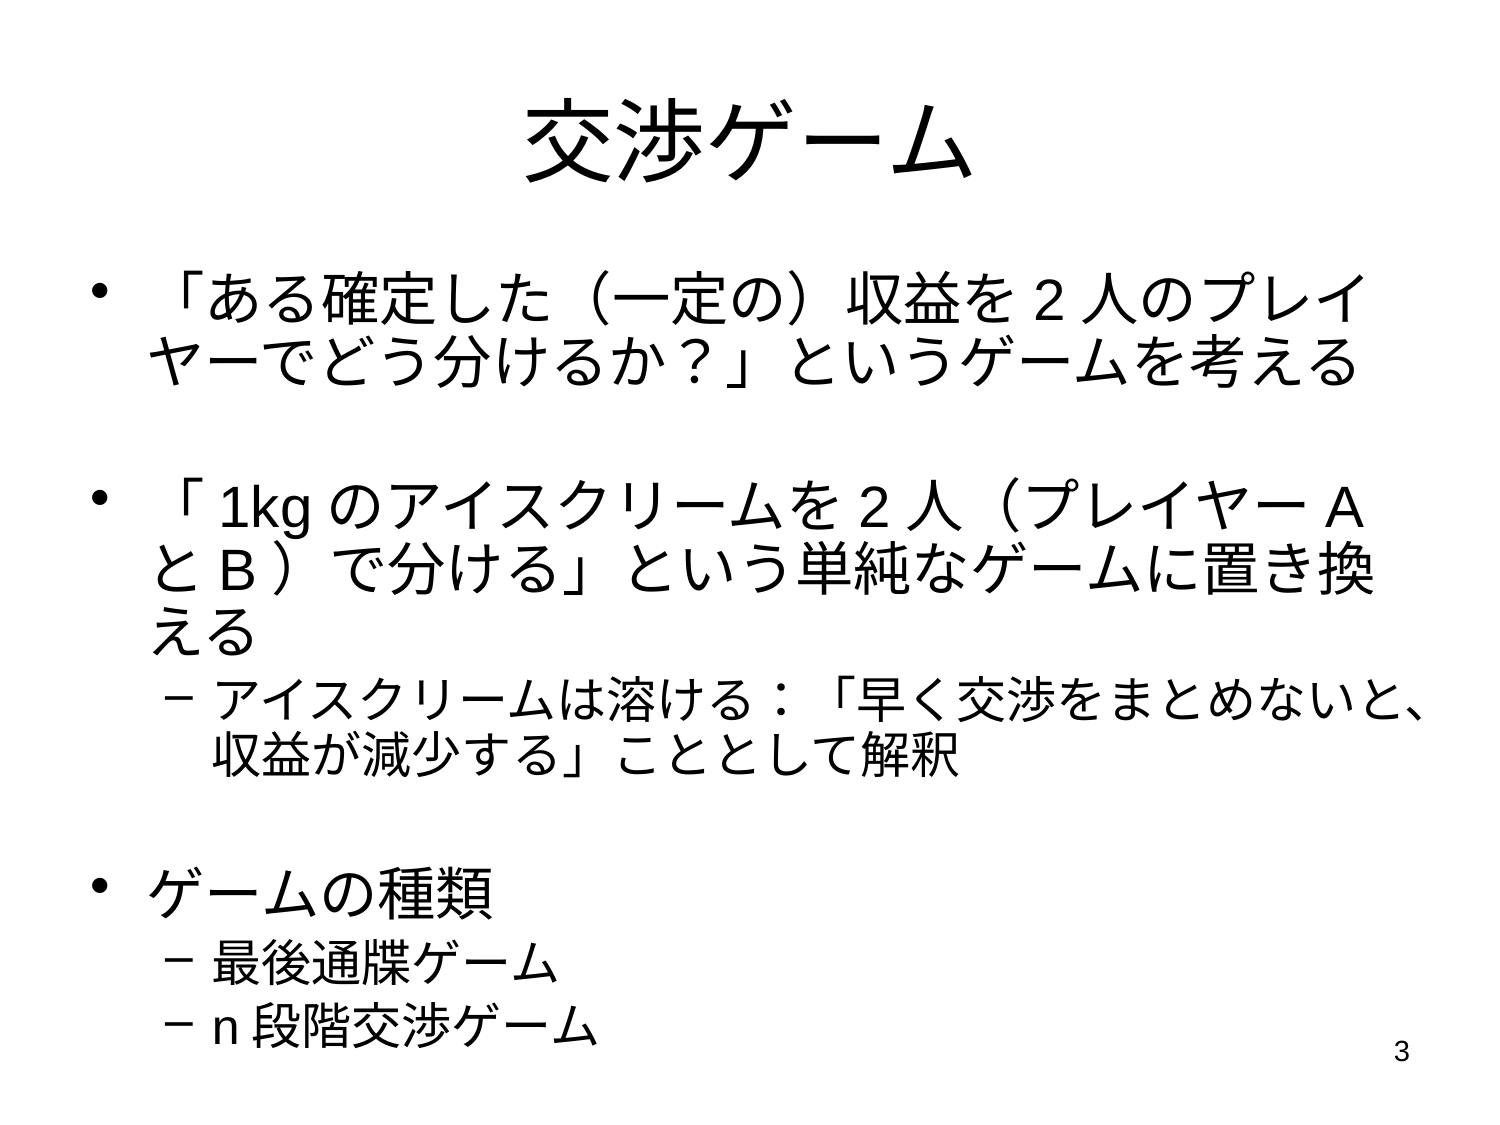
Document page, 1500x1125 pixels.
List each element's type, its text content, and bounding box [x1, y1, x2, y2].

slide_number 3 [1074, 1024, 1426, 1103]
list 「ある確定した（一定の）収益を2人のプレイヤーでどう分けるか？」というゲームを考える 「1kgのアイスクリームを2人（プレイヤーAとB）で分ける」という単純なゲームに置き換える アイスクリームは溶ける：「早く交渉をまとめないと、収益が減少する」こととして解釈 ゲームの種類 最後通牒ゲーム n段階交渉ゲーム [75, 262, 1425, 1005]
title 交渉ゲーム [75, 45, 1425, 233]
